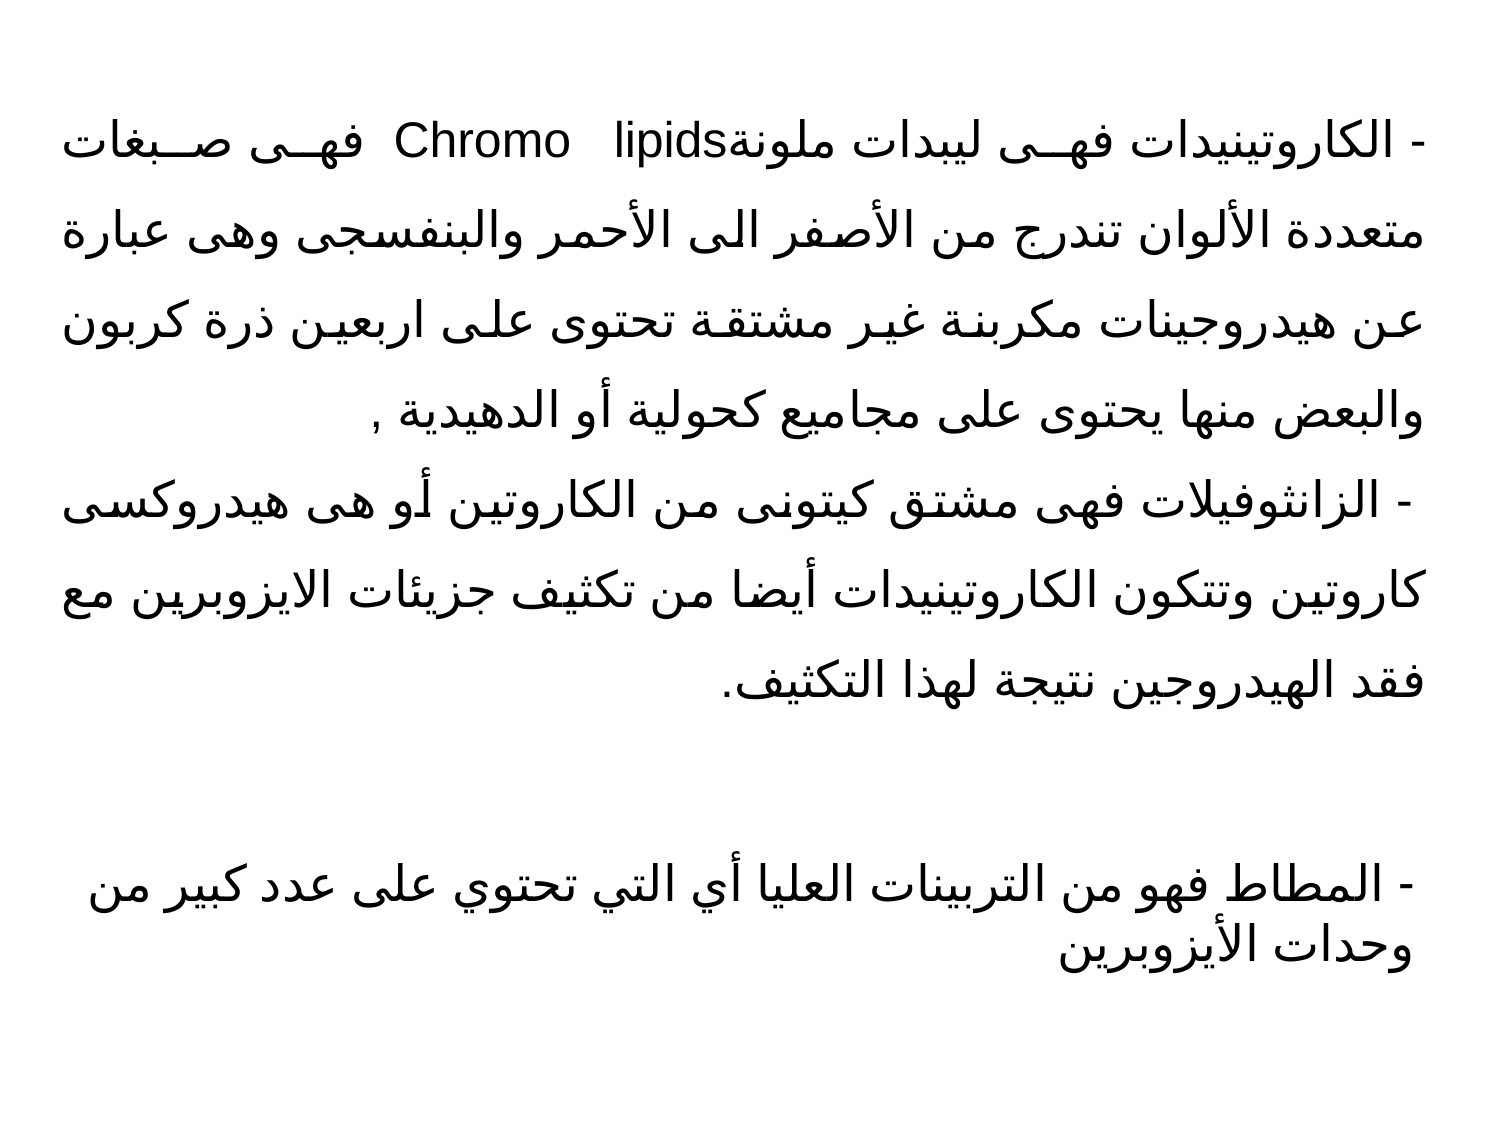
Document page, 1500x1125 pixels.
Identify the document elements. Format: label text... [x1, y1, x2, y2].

text_box - المطاط فهو من التربينات العليا أي التي تحتوي على عدد كبير من وحدات الأيزوبرين [0, 843, 1430, 1039]
text_box - الكاروتينيدات فهى ليبدات ملونةChromo lipids فهى صبغات متعددة الألوان تندرج من الأصفر الى الأحمر والبنفسجى وهى عبارة عن هيدروجينات مكربنة غير مشتقة تحتوى على اربعين ذرة كربون والبعض منها يحتوى على مجاميع كحولية أو الدهيدية , - الزانثوفيلات فهى مشتق كيتونى من الكاروتين أو هى هيدروكسى كاروتين وتتكون الكاروتينيدات أيضا من تكثيف جزيئات الايزوبرين مع فقد الهيدروجين نتيجة لهذا التكثيف. [46, 70, 1442, 715]
